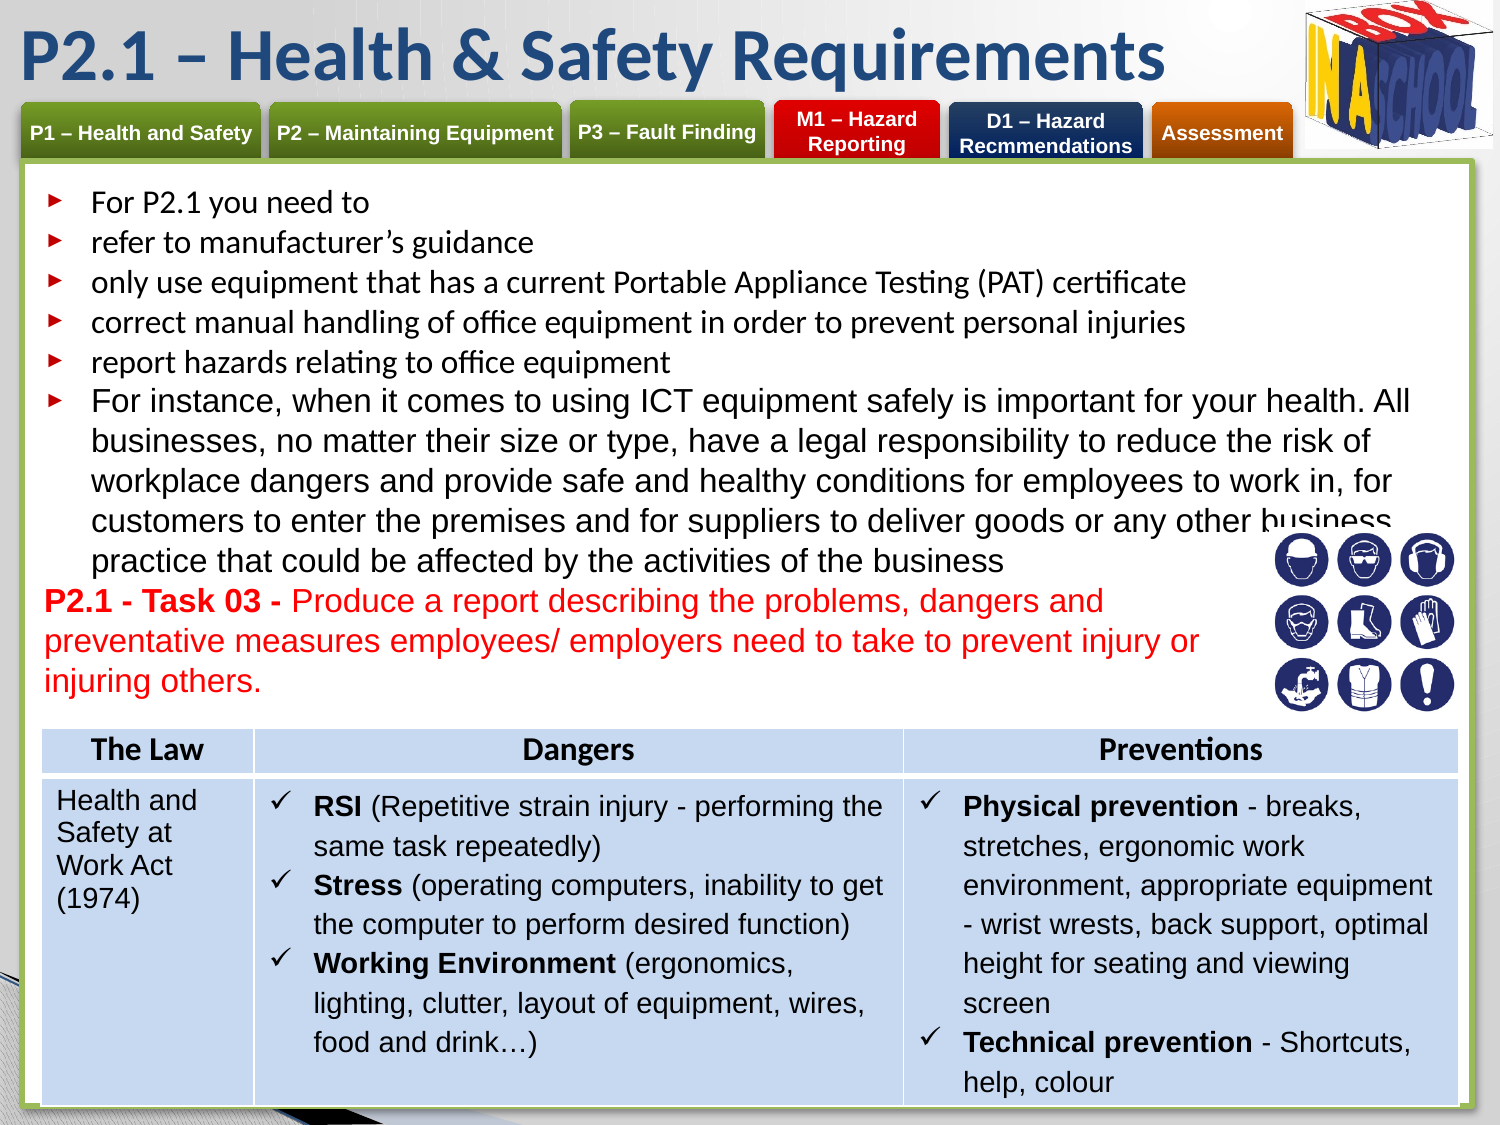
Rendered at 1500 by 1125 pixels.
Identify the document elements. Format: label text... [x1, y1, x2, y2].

table_cell Physical prevention - breaks, stretches, ergonomic work environment, appropriate equipment - wrist wrests, back support, optimal height for seating and viewing screen Technical prevention - Shortcuts, help, colour [904, 779, 1458, 1105]
picture [281, 1114, 303, 1125]
table_header The Law [42, 729, 253, 773]
title P2.1 – Health & Safety Requirements [5, 0, 1270, 102]
table_cell Health and Safety at Work Act (1974) [42, 779, 253, 1105]
table_header Dangers [255, 729, 903, 773]
list For P2.1 you need to refer to manufacturer’s guidance only use equipment that has a current Portable Appliance Testing (PAT) certificate correct manual handling of office equipment in order to prevent personal injuries report hazards relating to office equipment For instance, when it comes to using ICT equipment safely is important for your health. All businesses, no matter their size or type, have a legal responsibility to reduce the risk of workplace dangers and provide safe and healthy conditions for employees to work in, for customers to enter the premises and for suppliers to deliver goods or any other business practice that could be affected by the activities of the business P2.1 - Task 03 - Produce a report describing the problems, dangers and preventative measures employees/ employers need to take to prevent injury or injuring others. [29, 172, 1459, 1090]
picture [1269, 526, 1459, 717]
table_cell RSI (Repetitive strain injury - performing the same task repeatedly) Stress (operating computers, inability to get the computer to perform desired function) Working Environment (ergonomics, lighting, clutter, layout of equipment, wires, food and drink…) [255, 779, 903, 1105]
table_header Preventions [904, 729, 1458, 773]
picture [1305, 0, 1494, 149]
